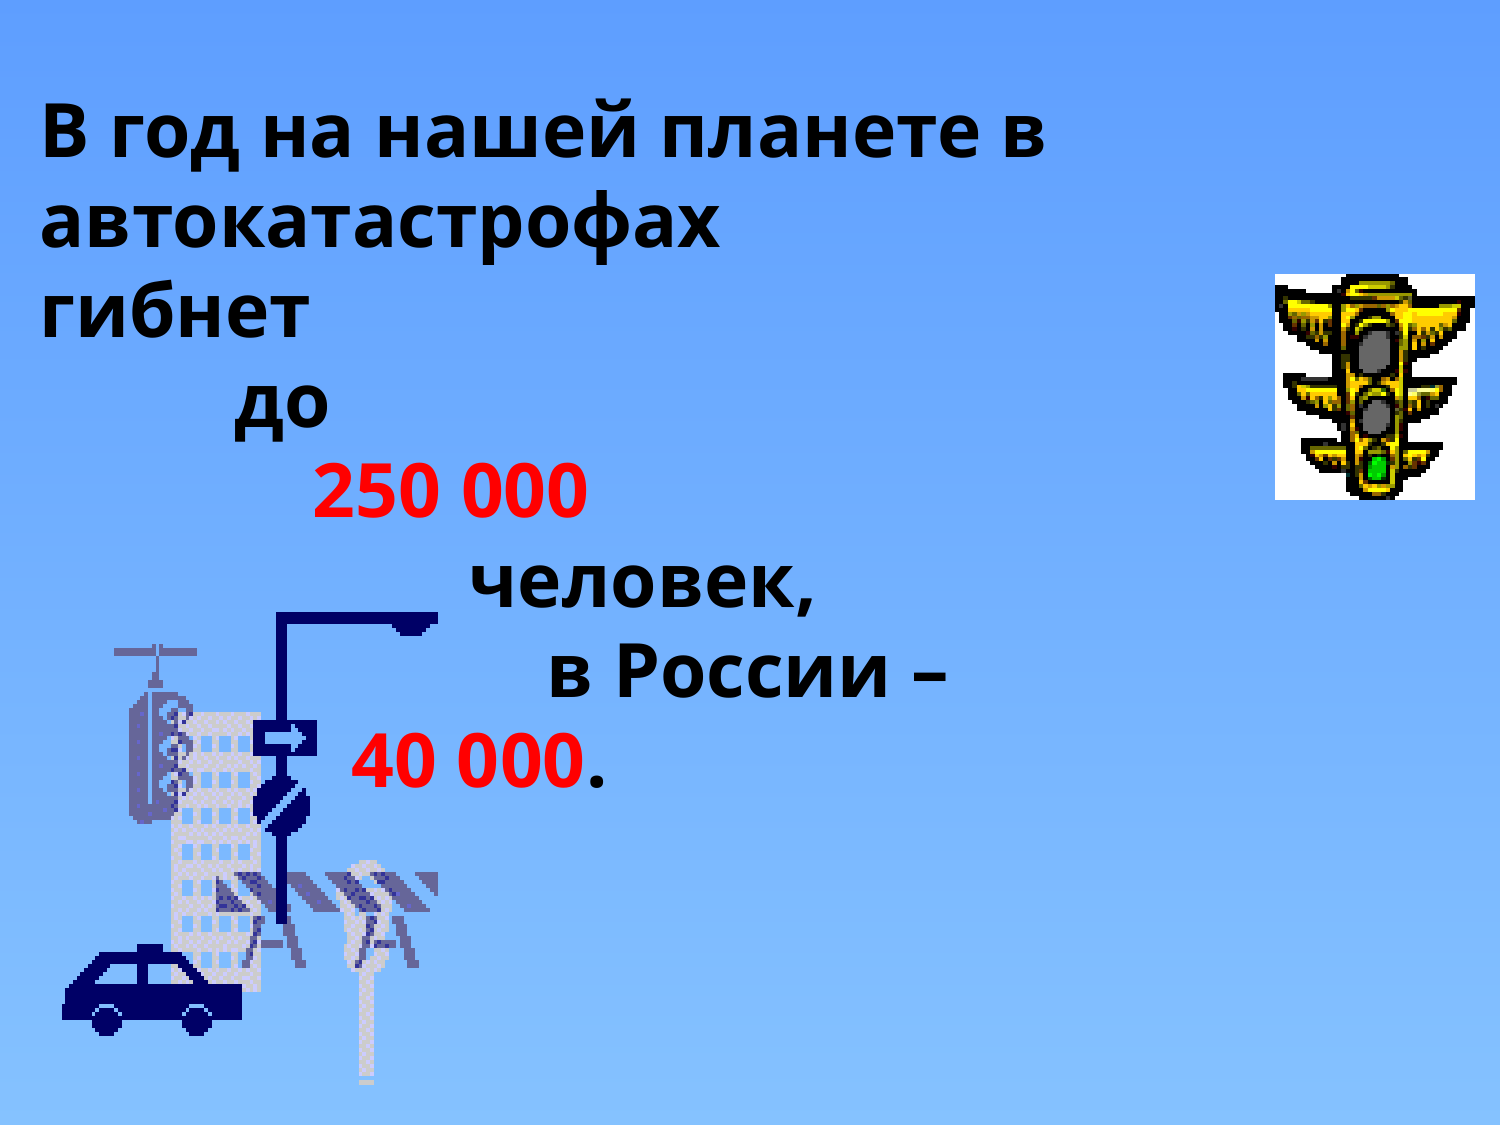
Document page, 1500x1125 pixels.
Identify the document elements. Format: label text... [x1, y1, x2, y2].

text_box В год на нашей планете в автокатастрофах гибнет до 250 000 человек, в России – 40 000. [24, 74, 1377, 810]
picture [1274, 274, 1476, 501]
picture [62, 612, 438, 1085]
